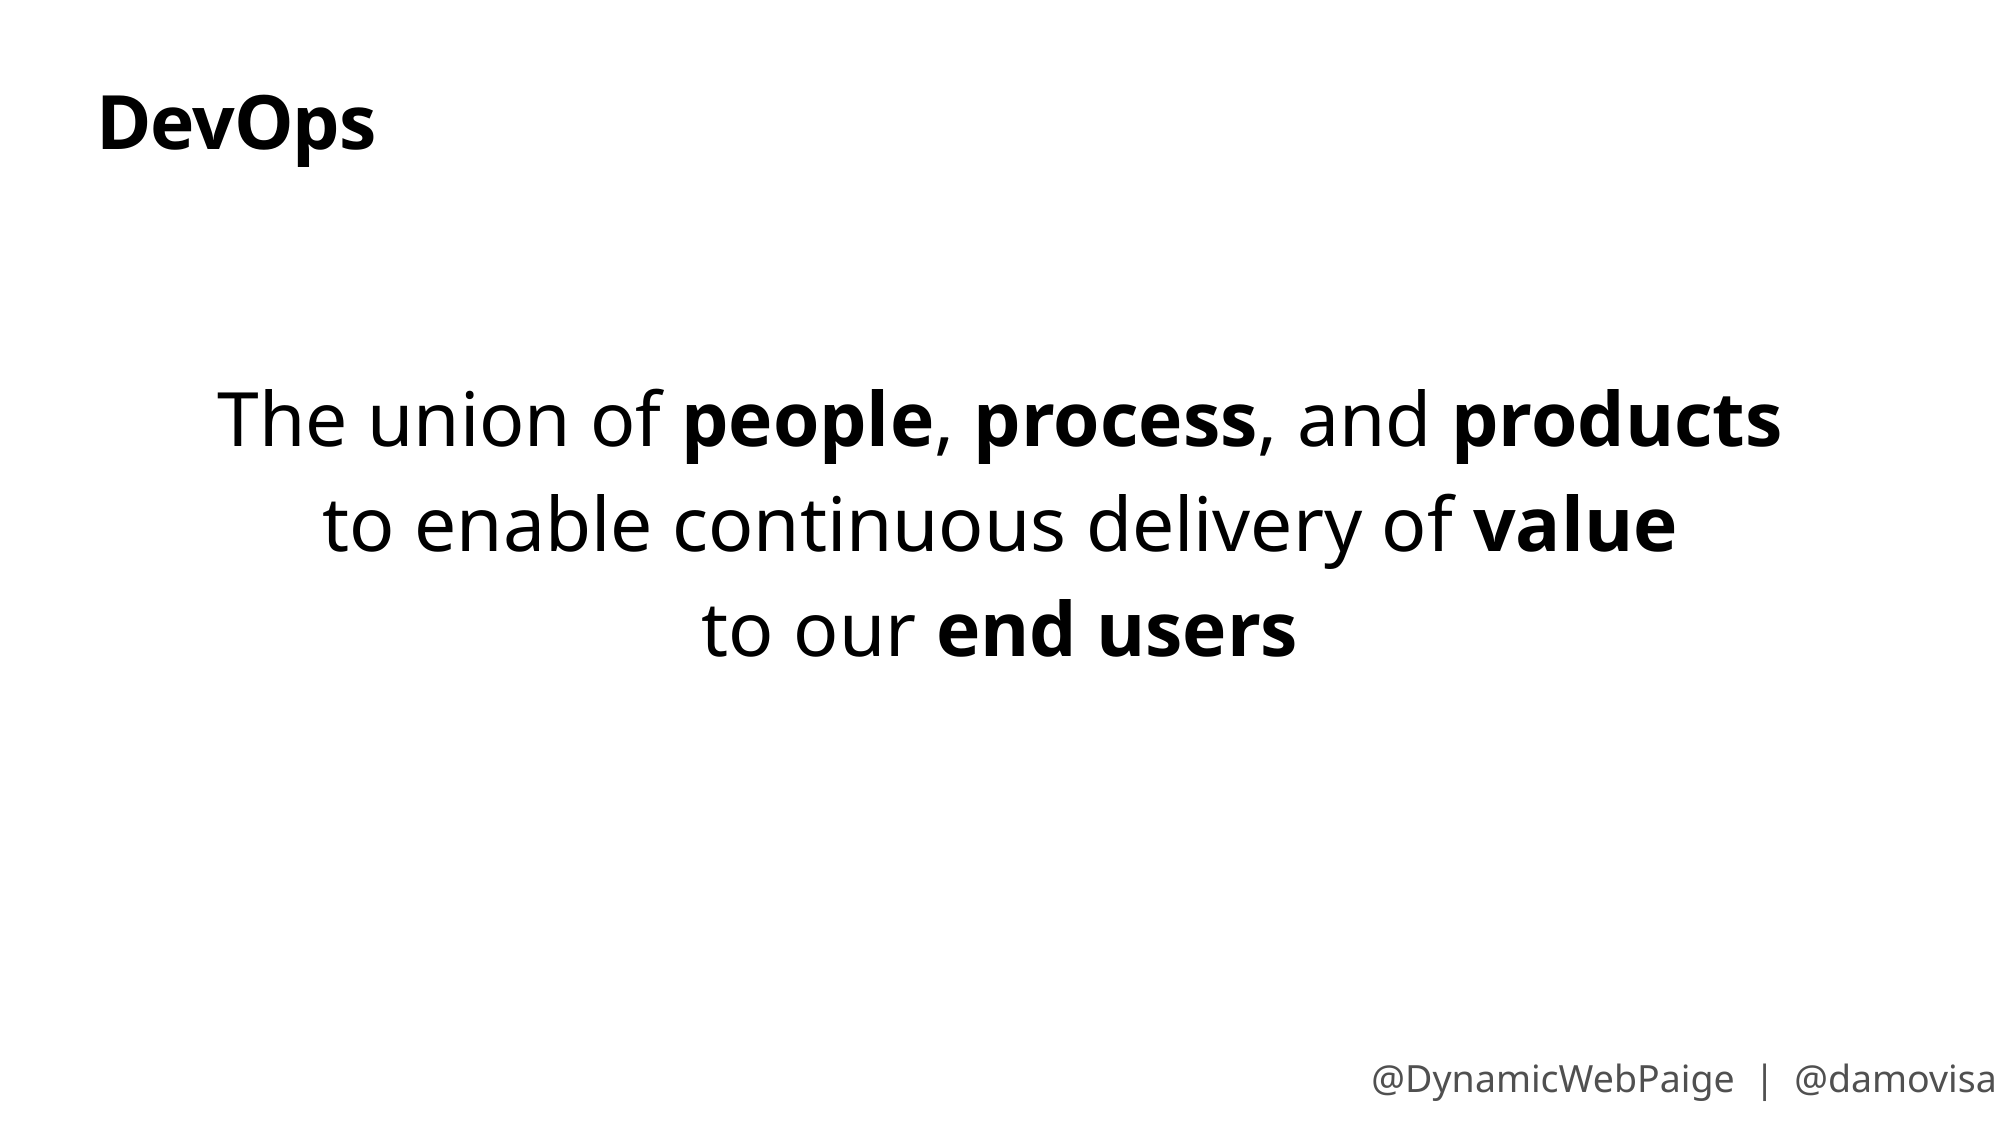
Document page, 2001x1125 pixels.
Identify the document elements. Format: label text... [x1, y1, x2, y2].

title DevOps [96, 75, 1904, 166]
list The union of people, process, and products to enable continuous delivery of value to our end users [96, 371, 1904, 681]
